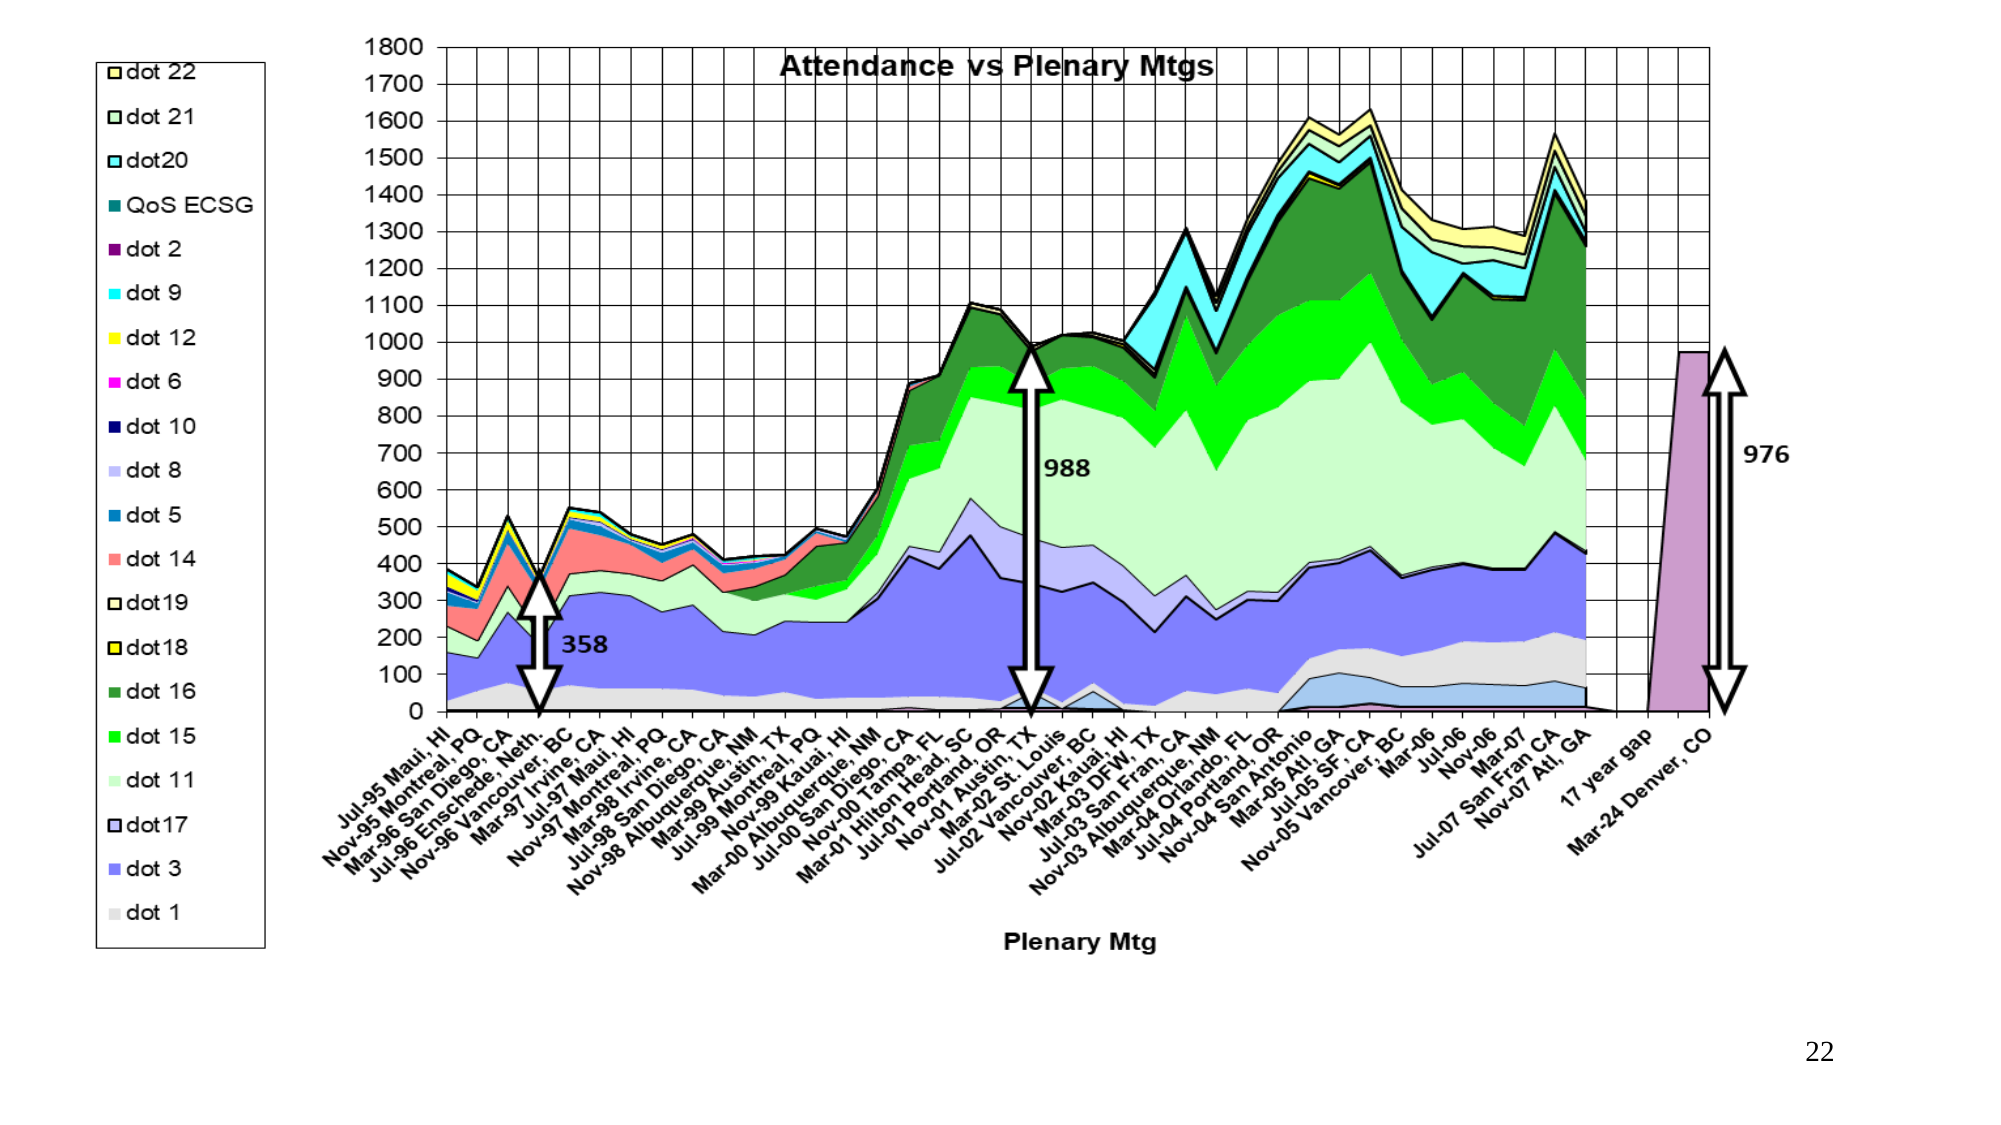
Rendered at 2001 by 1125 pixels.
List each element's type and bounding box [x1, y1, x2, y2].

picture [74, 24, 1913, 1125]
